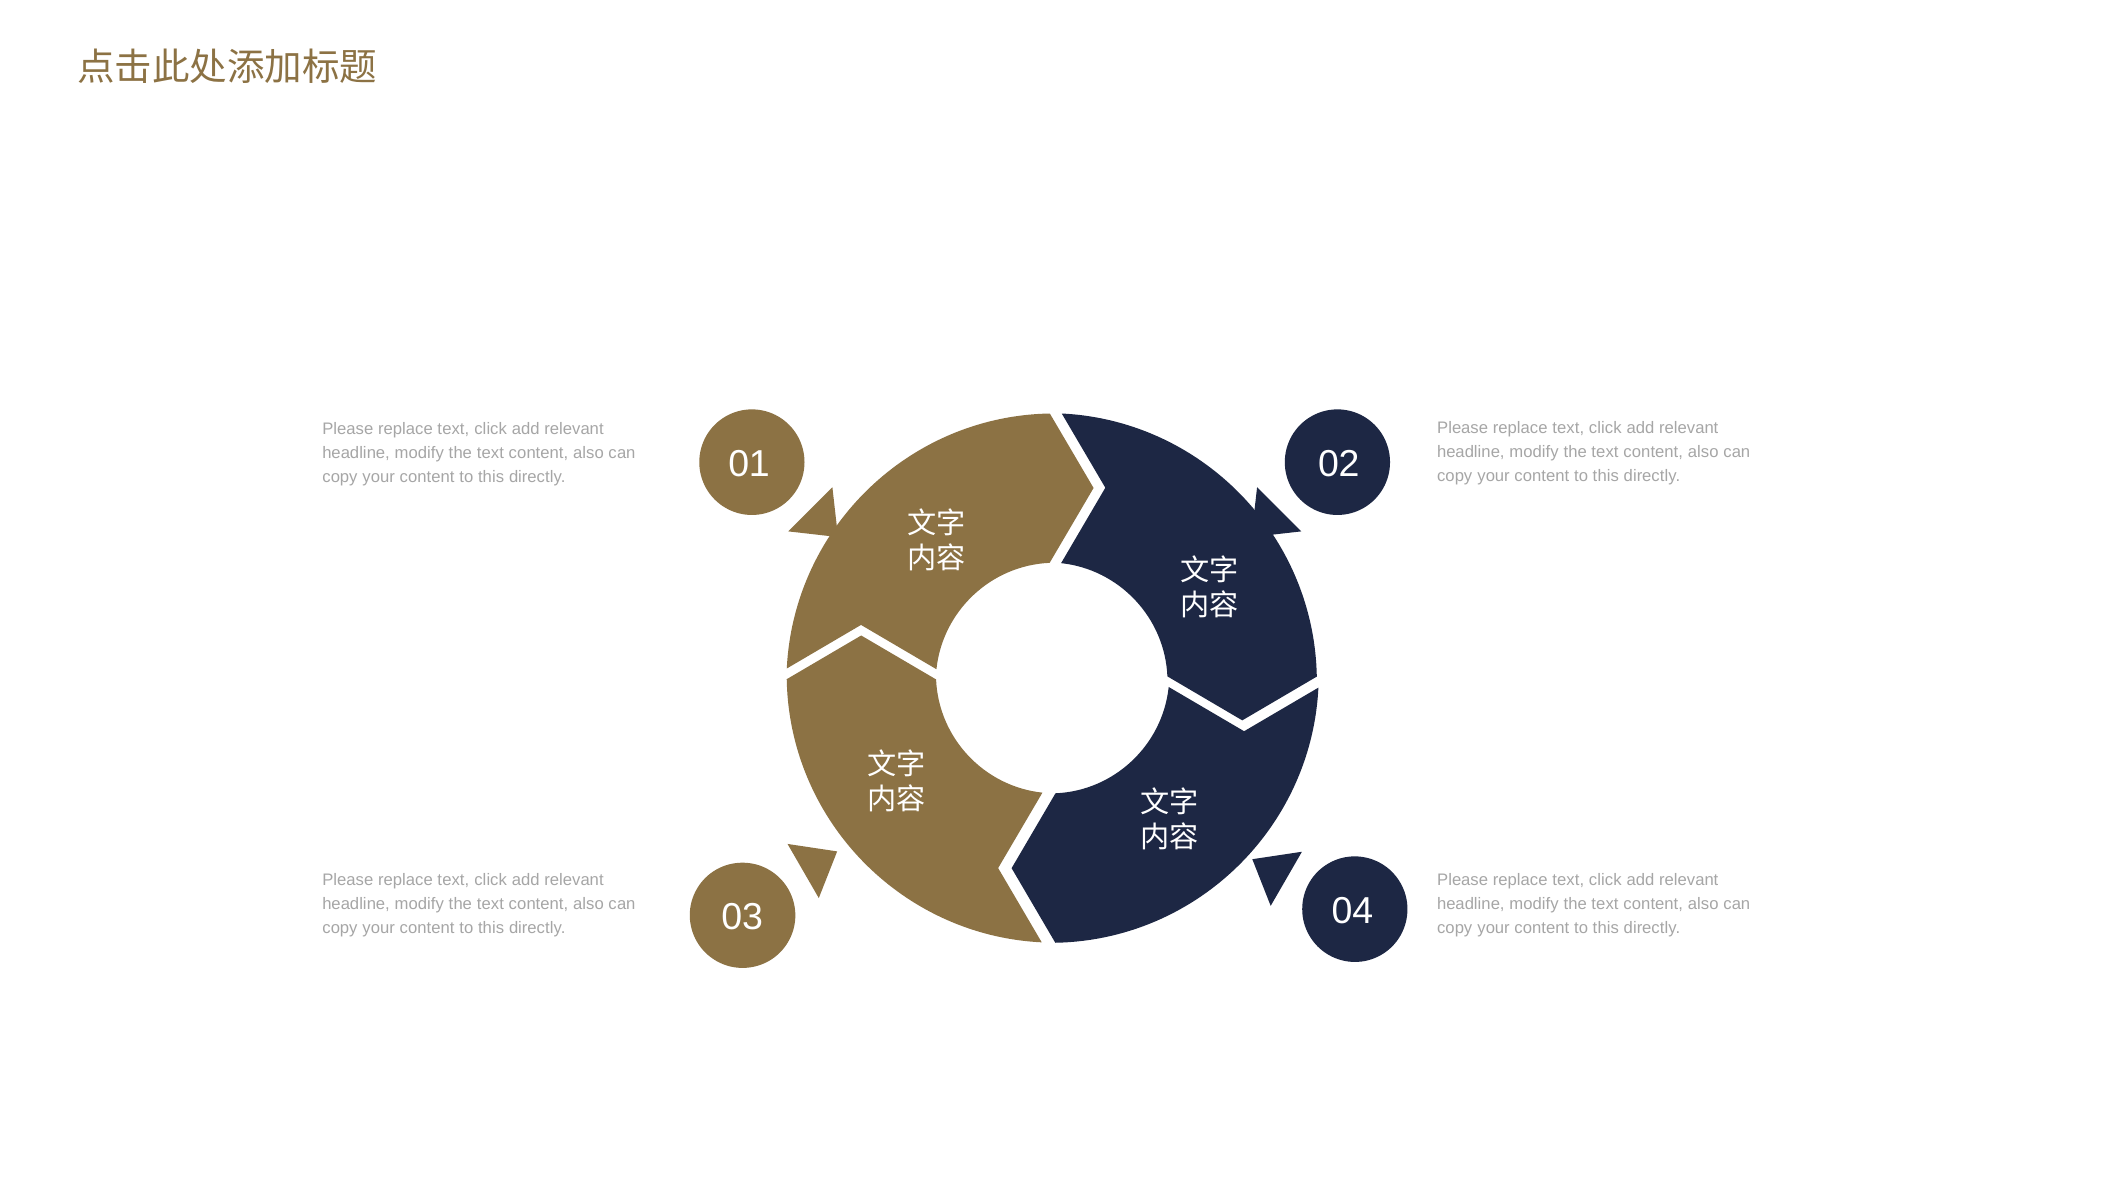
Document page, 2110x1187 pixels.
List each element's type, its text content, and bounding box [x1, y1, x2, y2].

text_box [1248, 835, 1405, 969]
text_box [699, 409, 856, 543]
text_box 点击此处添加标题 [62, 35, 417, 94]
text_box 文字内容 [1127, 762, 1212, 875]
text_box [1061, 413, 1317, 721]
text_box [684, 827, 841, 961]
text_box Please replace text, click add relevant headline, modify the text content, also can copy your content to this directly. [322, 414, 660, 486]
text_box 文字内容 [855, 724, 939, 836]
text_box [786, 635, 1043, 943]
text_box Please replace text, click add relevant headline, modify the text content, also can copy your content to this directly. [322, 865, 660, 937]
text_box 文字内容 [1167, 530, 1252, 643]
text_box [786, 413, 1094, 670]
text_box [1011, 686, 1319, 943]
text_box 文字内容 [895, 483, 979, 595]
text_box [1234, 409, 1391, 543]
text_box Please replace text, click add relevant headline, modify the text content, also can copy your content to this directly. [1437, 413, 1782, 485]
text_box Please replace text, click add relevant headline, modify the text content, also can copy your content to this directly. [1437, 865, 1782, 937]
